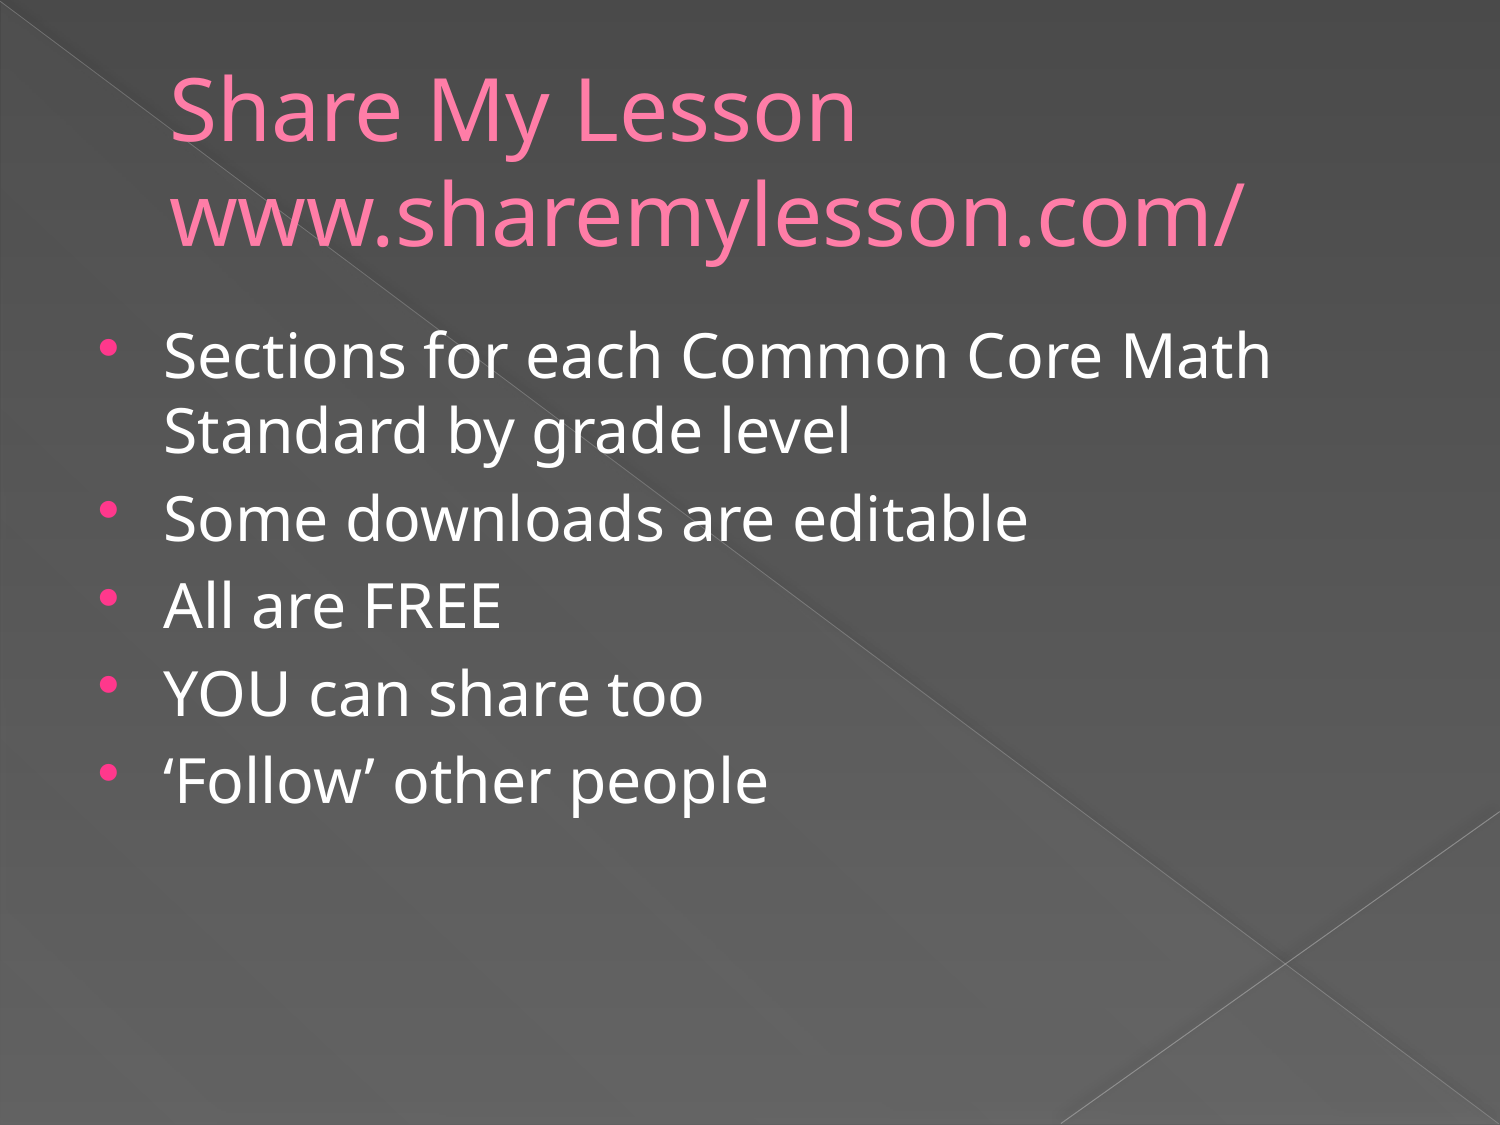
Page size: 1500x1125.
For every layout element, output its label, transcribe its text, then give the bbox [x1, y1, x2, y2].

title Share My Lesson www.sharemylesson.com/ [75, 43, 1425, 274]
list Sections for each Common Core Math Standard by grade level Some downloads are editable All are FREE YOU can share too ‘Follow’ other people [75, 308, 1425, 1059]
